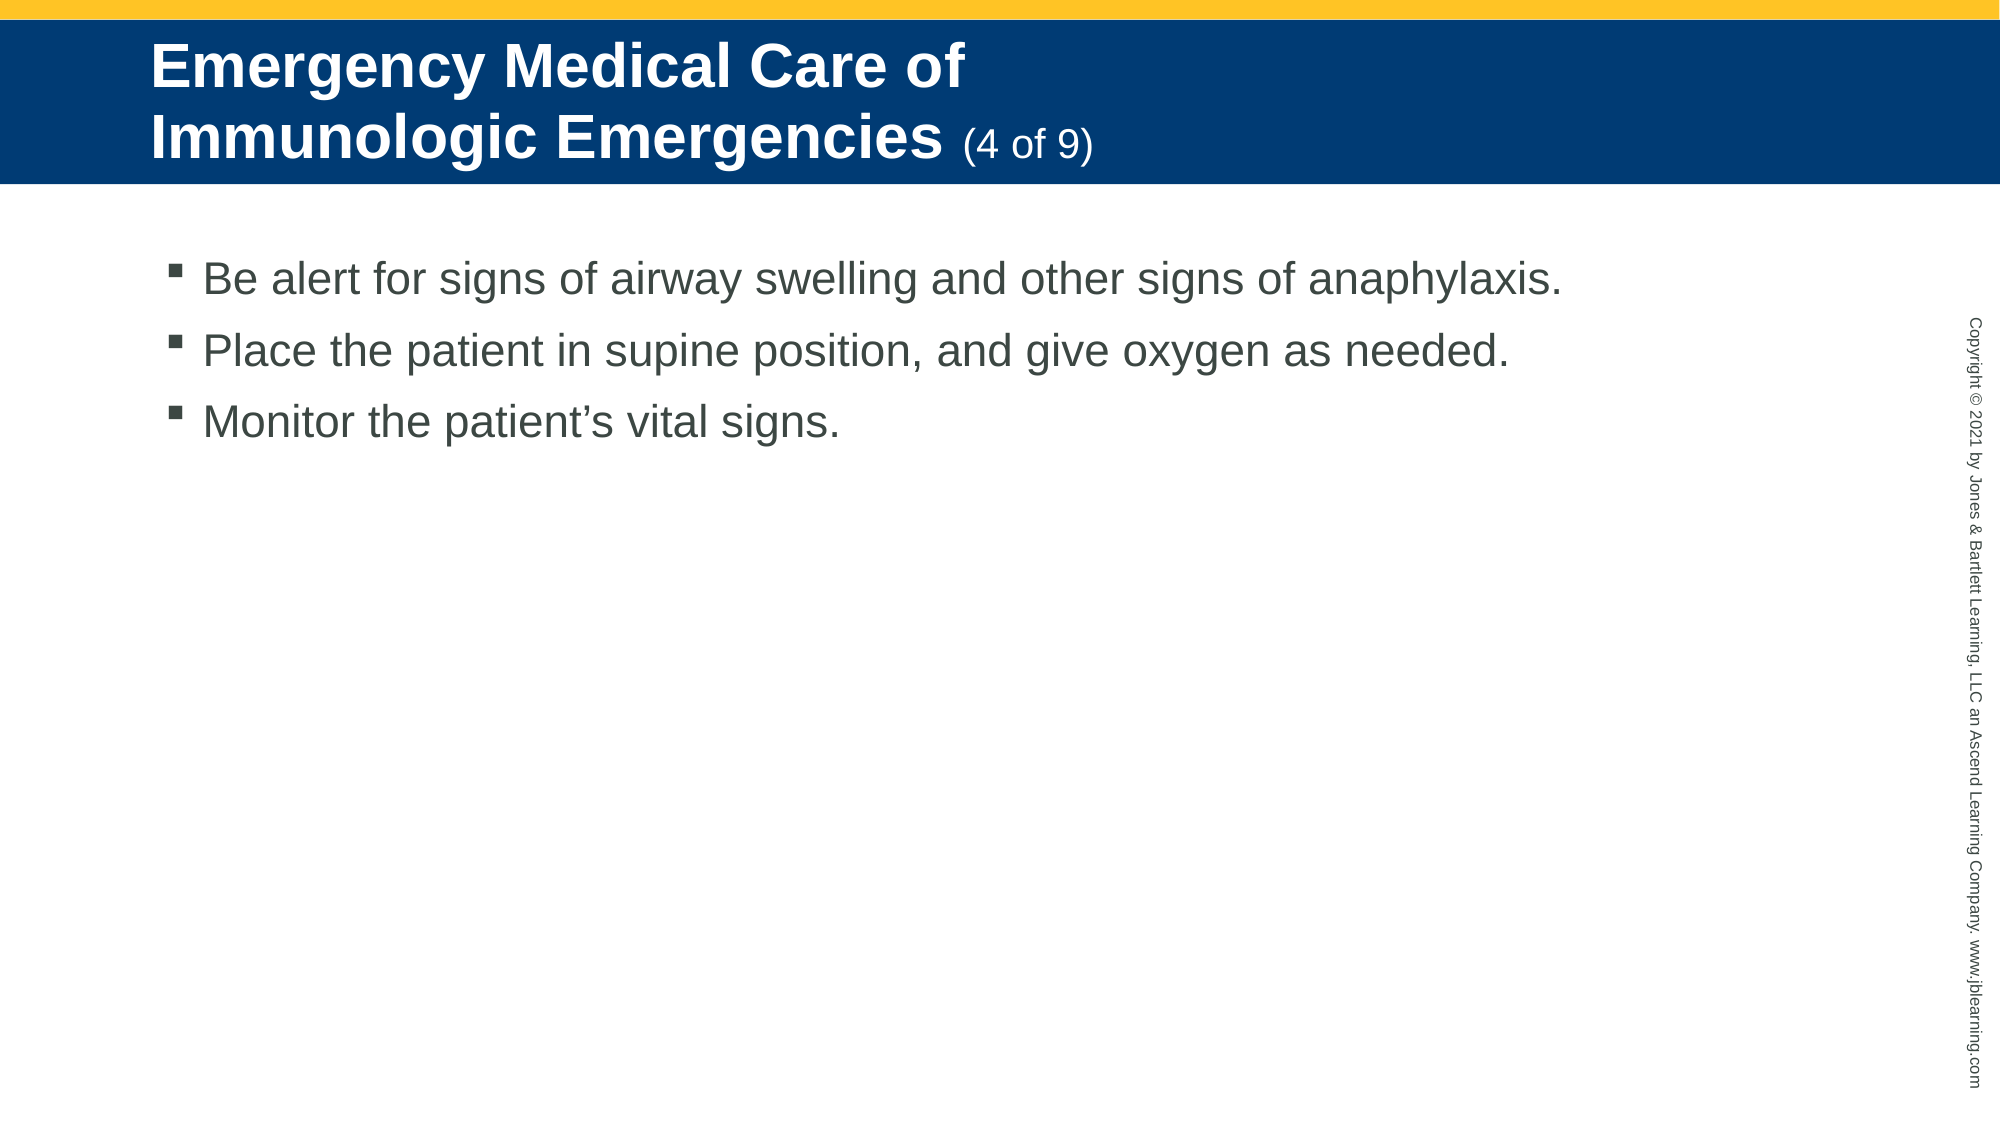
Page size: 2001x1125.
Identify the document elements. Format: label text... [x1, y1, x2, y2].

list Be alert for signs of airway swelling and other signs of anaphylaxis. Place the patient in supine position, and give oxygen as needed. Monitor the patient’s vital signs. [150, 241, 1850, 980]
title Emergency Medical Care of Immunologic Emergencies (4 of 9) [0, 19, 2000, 185]
